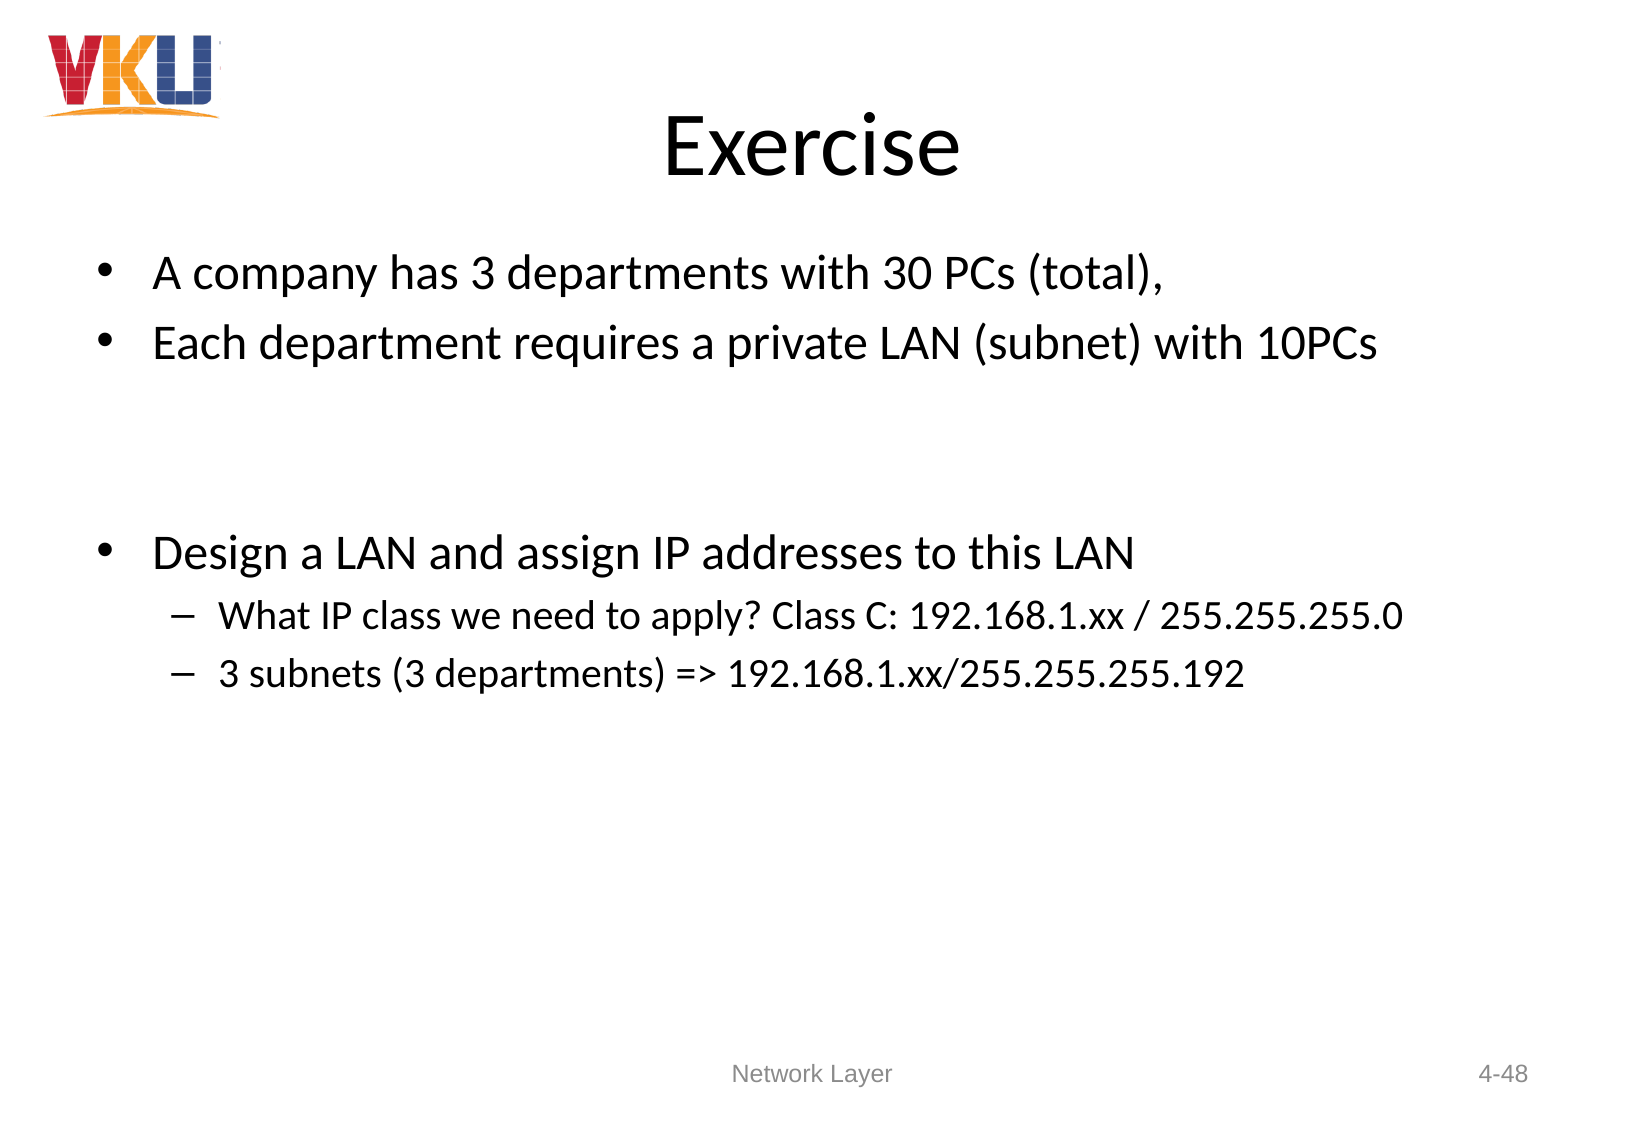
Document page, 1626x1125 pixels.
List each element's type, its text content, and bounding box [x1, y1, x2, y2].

footer Network Layer [555, 1042, 1070, 1103]
list A company has 3 departments with 30 PCs (total), Each department requires a private LAN (subnet) with 10PCs Design a LAN and assign IP addresses to this LAN What IP class we need to apply? Class C: 192.168.1.xx / 255.255.255.0 3 subnets (3 departments) => 192.168.1.xx/255.255.255.192 [81, 232, 1544, 1038]
title Exercise [81, 45, 1544, 232]
slide_number 4-48 [1164, 1042, 1544, 1103]
picture [32, 21, 228, 129]
